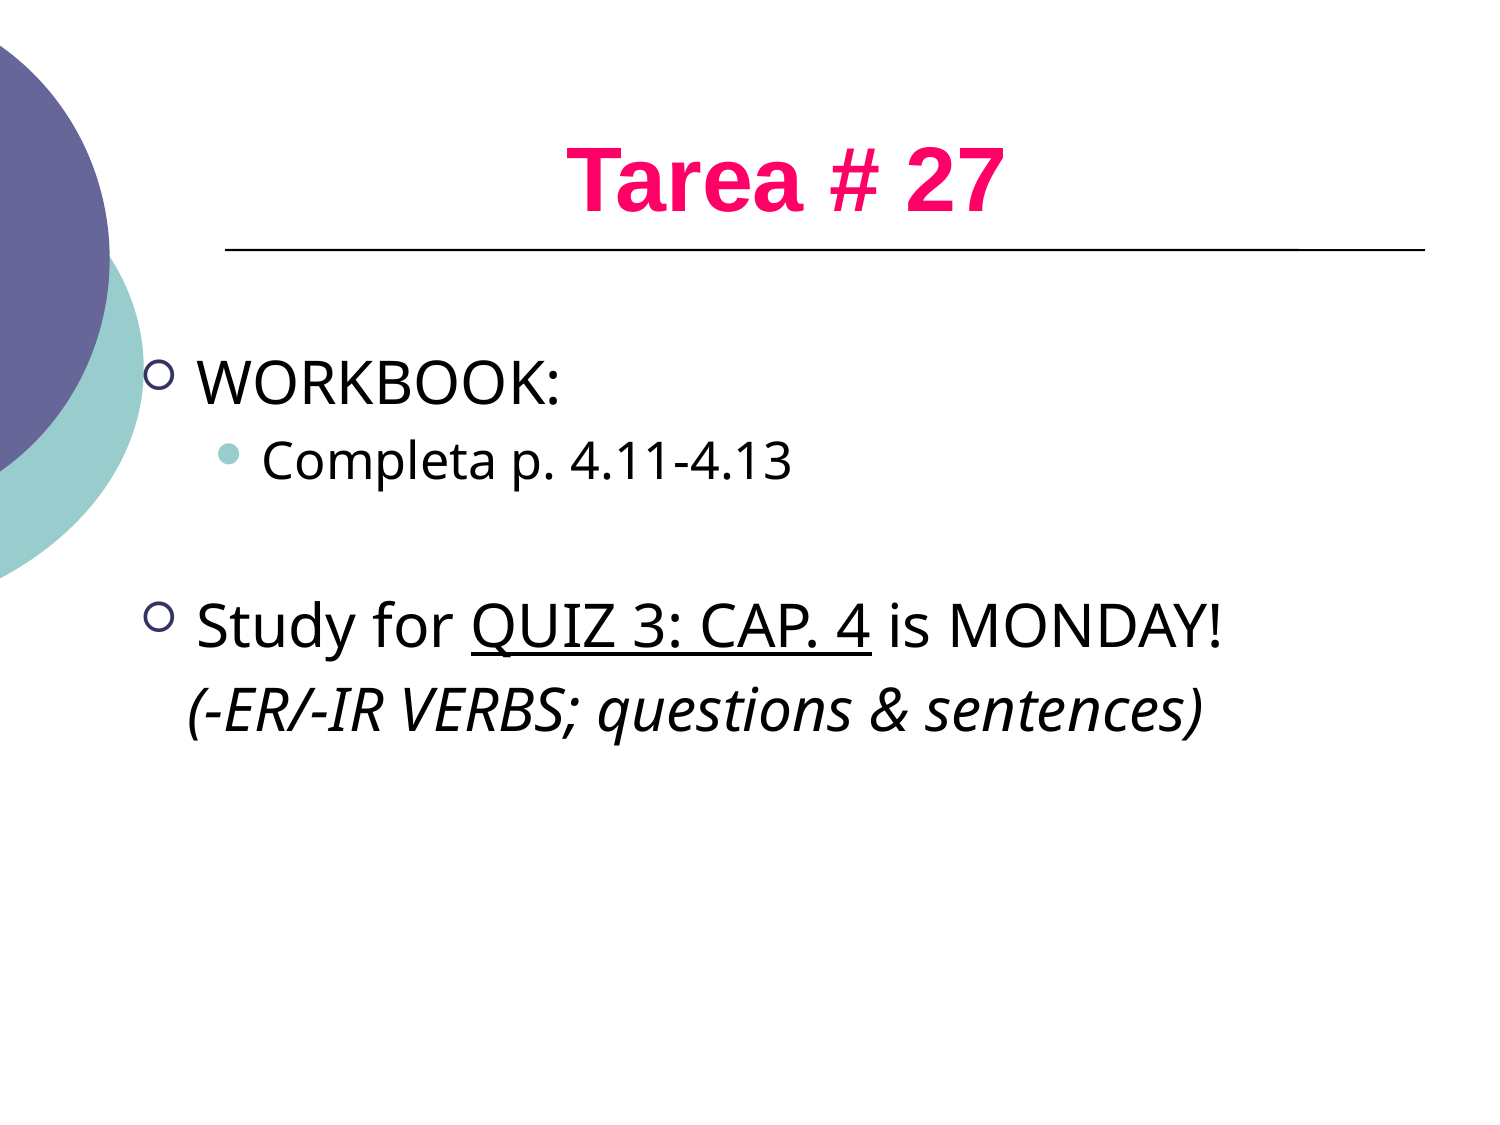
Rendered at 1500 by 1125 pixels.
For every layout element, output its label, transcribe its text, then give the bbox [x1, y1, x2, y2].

text_box Tarea # 27 [187, 99, 1388, 237]
list WORKBOOK: Completa p. 4.11-4.13 Study for QUIZ 3: CAP. 4 is MONDAY! (-ER/-IR VERBS; questions & sentences) [125, 262, 1500, 938]
